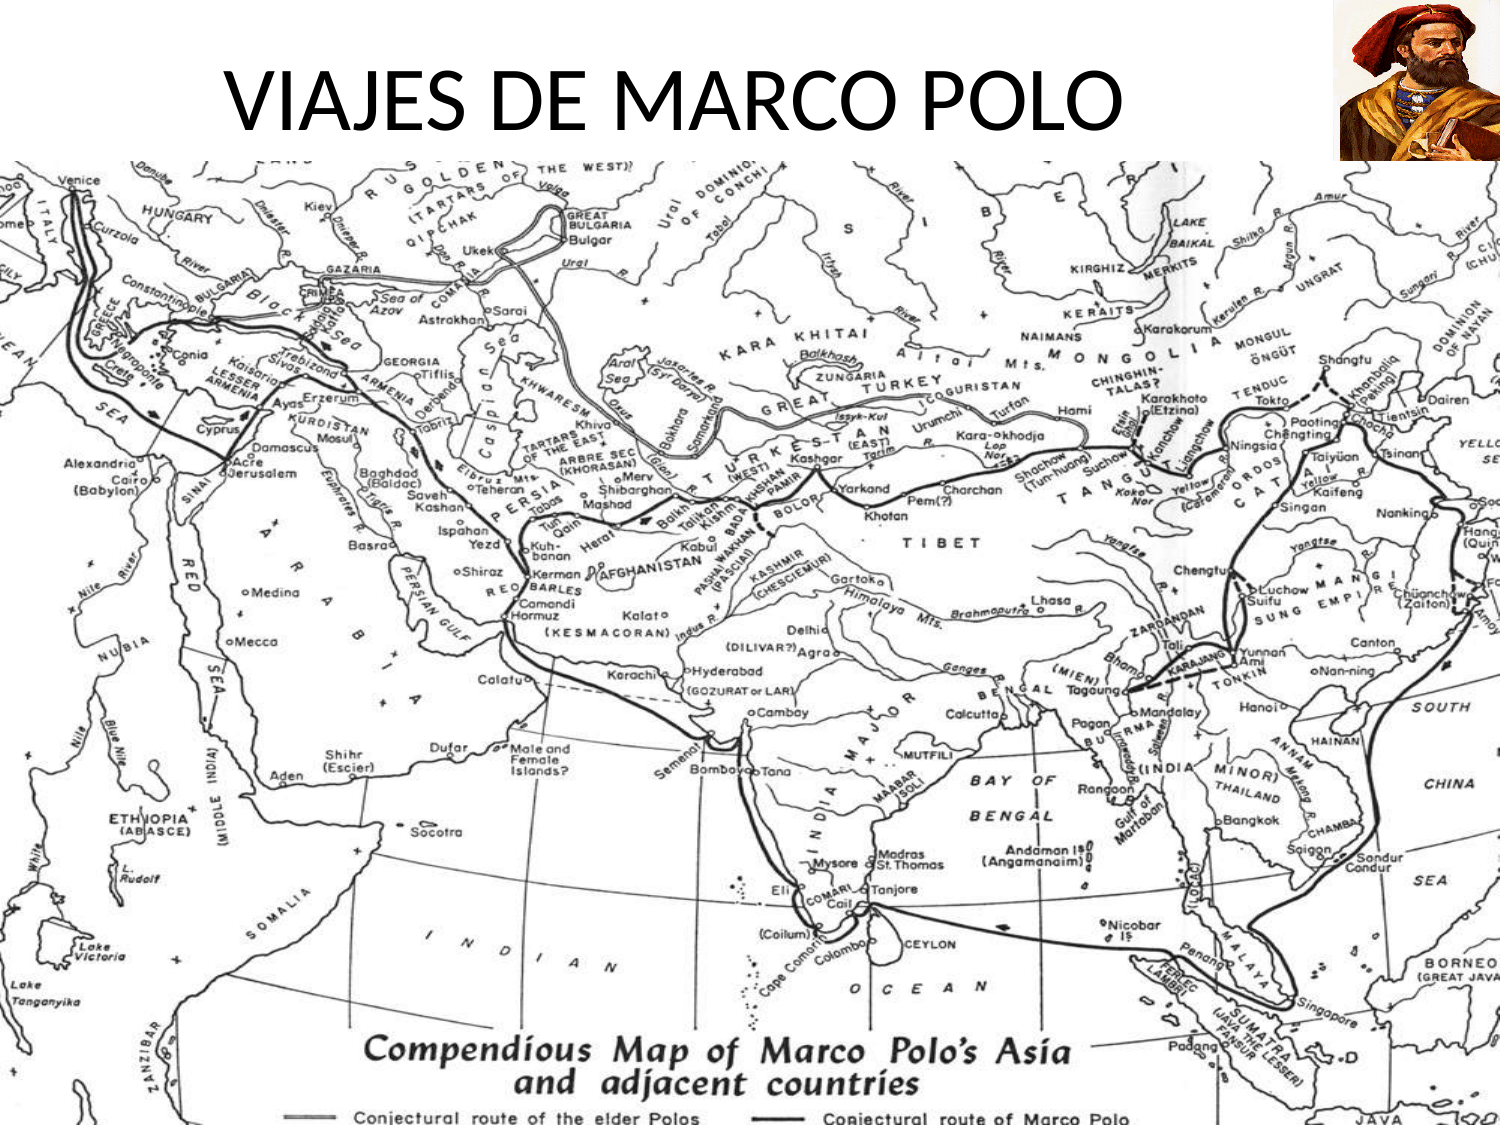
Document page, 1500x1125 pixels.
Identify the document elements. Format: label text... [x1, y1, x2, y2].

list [0, 161, 1500, 1125]
title VIAJES DE MARCO POLO [0, 0, 1331, 161]
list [1333, 0, 1500, 161]
